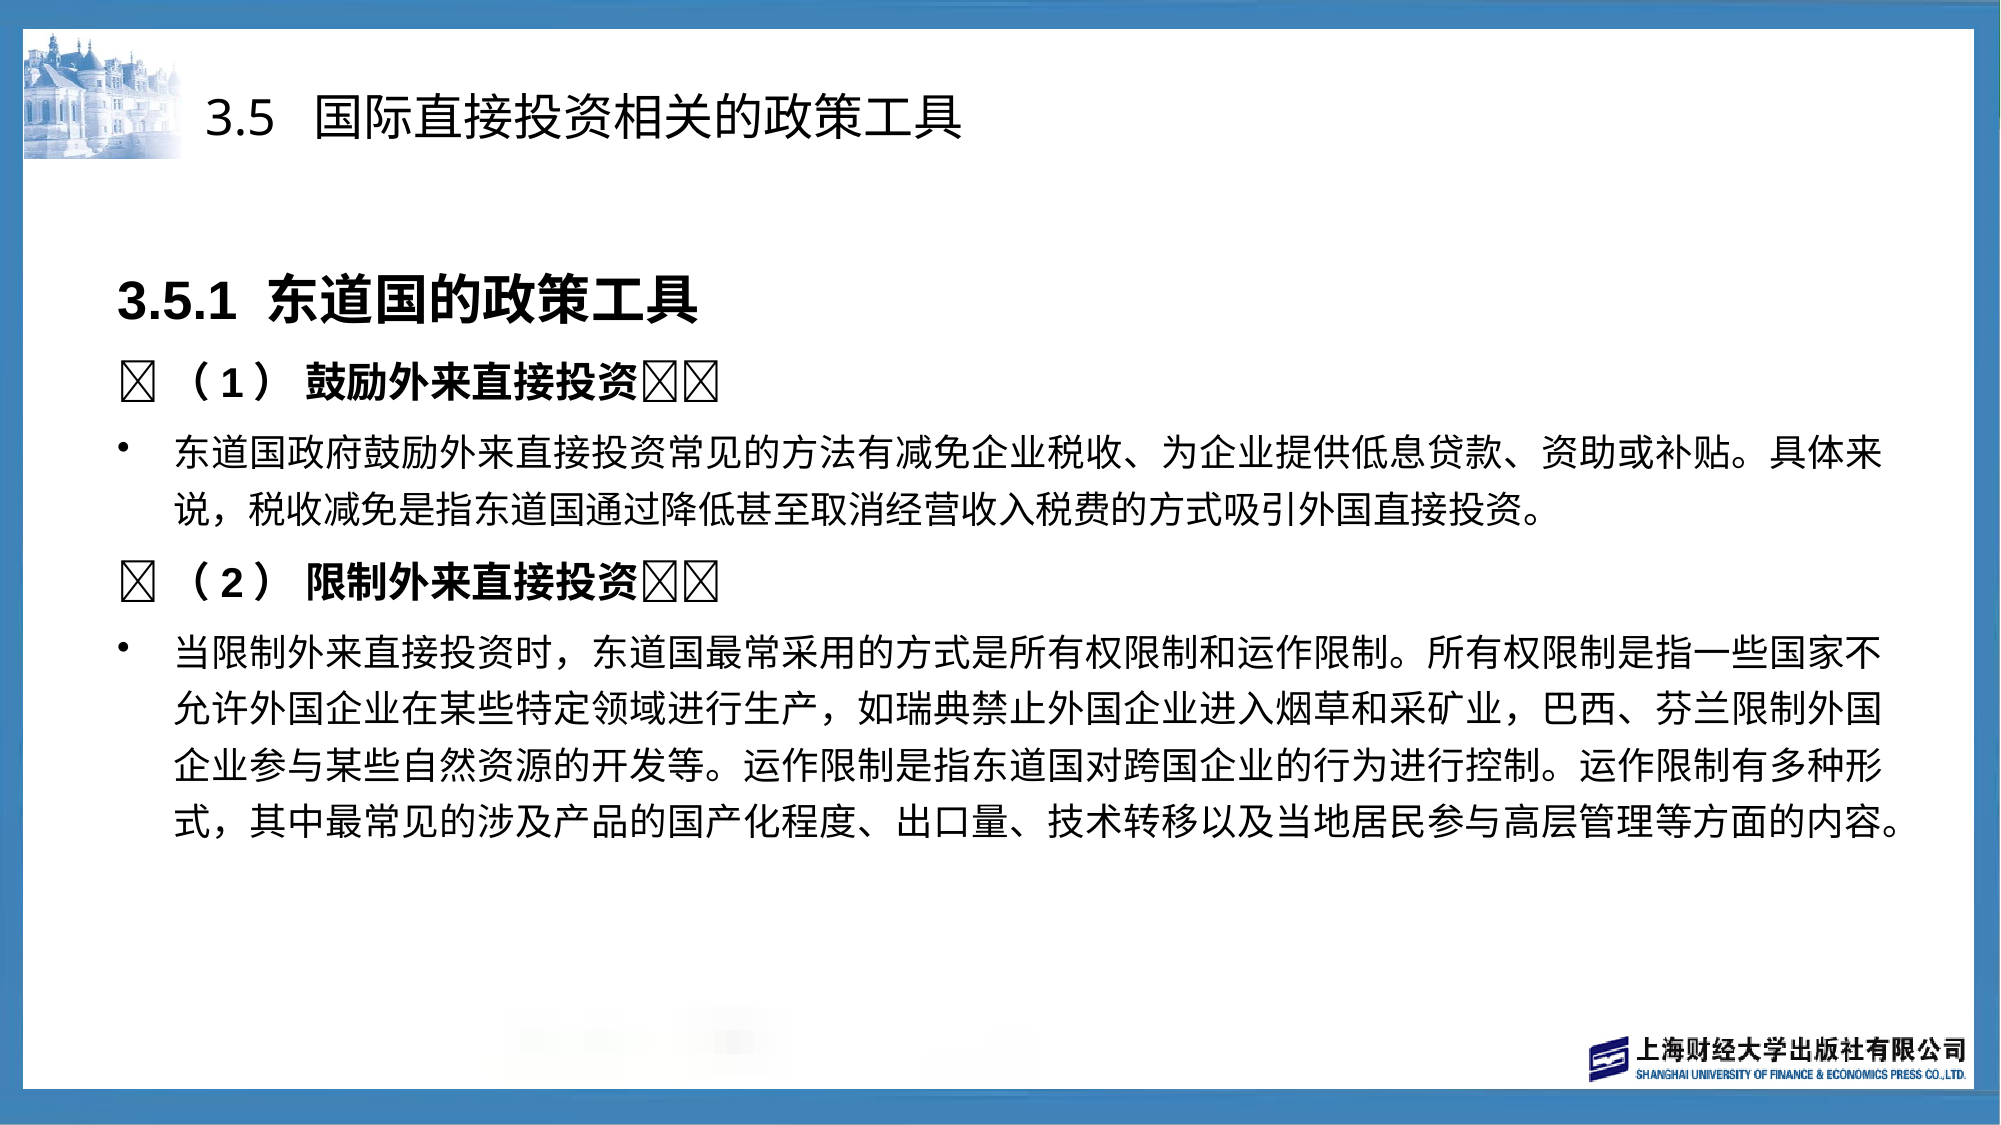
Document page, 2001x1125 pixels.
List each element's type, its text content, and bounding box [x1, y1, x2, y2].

picture [0, 0, 2001, 1125]
title 3.5 国际直接投资相关的政策工具 [190, 64, 1547, 168]
list 3.5.1 东道国的政策工具 （1） 鼓励外来直接投资 东道国政府鼓励外来直接投资常见的方法有减免企业税收、为企业提供低息贷款、资助或补贴。具体来说，税收减免是指东道国通过降低甚至取消经营收入税费的方式吸引外国直接投资。 （2） 限制外来直接投资 当限制外来直接投资时，东道国最常采用的方式是所有权限制和运作限制。所有权限制是指一些国家不允许外国企业在某些特定领域进行生产，如瑞典禁止外国企业进入烟草和采矿业，巴西、芬兰限制外国企业参与某些自然资源的开发等。运作限制是指东道国对跨国企业的行为进行控制。运作限制有多种形式，其中最常见的涉及产品的国产化程度、出口量、技术转移以及当地居民参与高层管理等方面的内容。 [102, 241, 1898, 1065]
